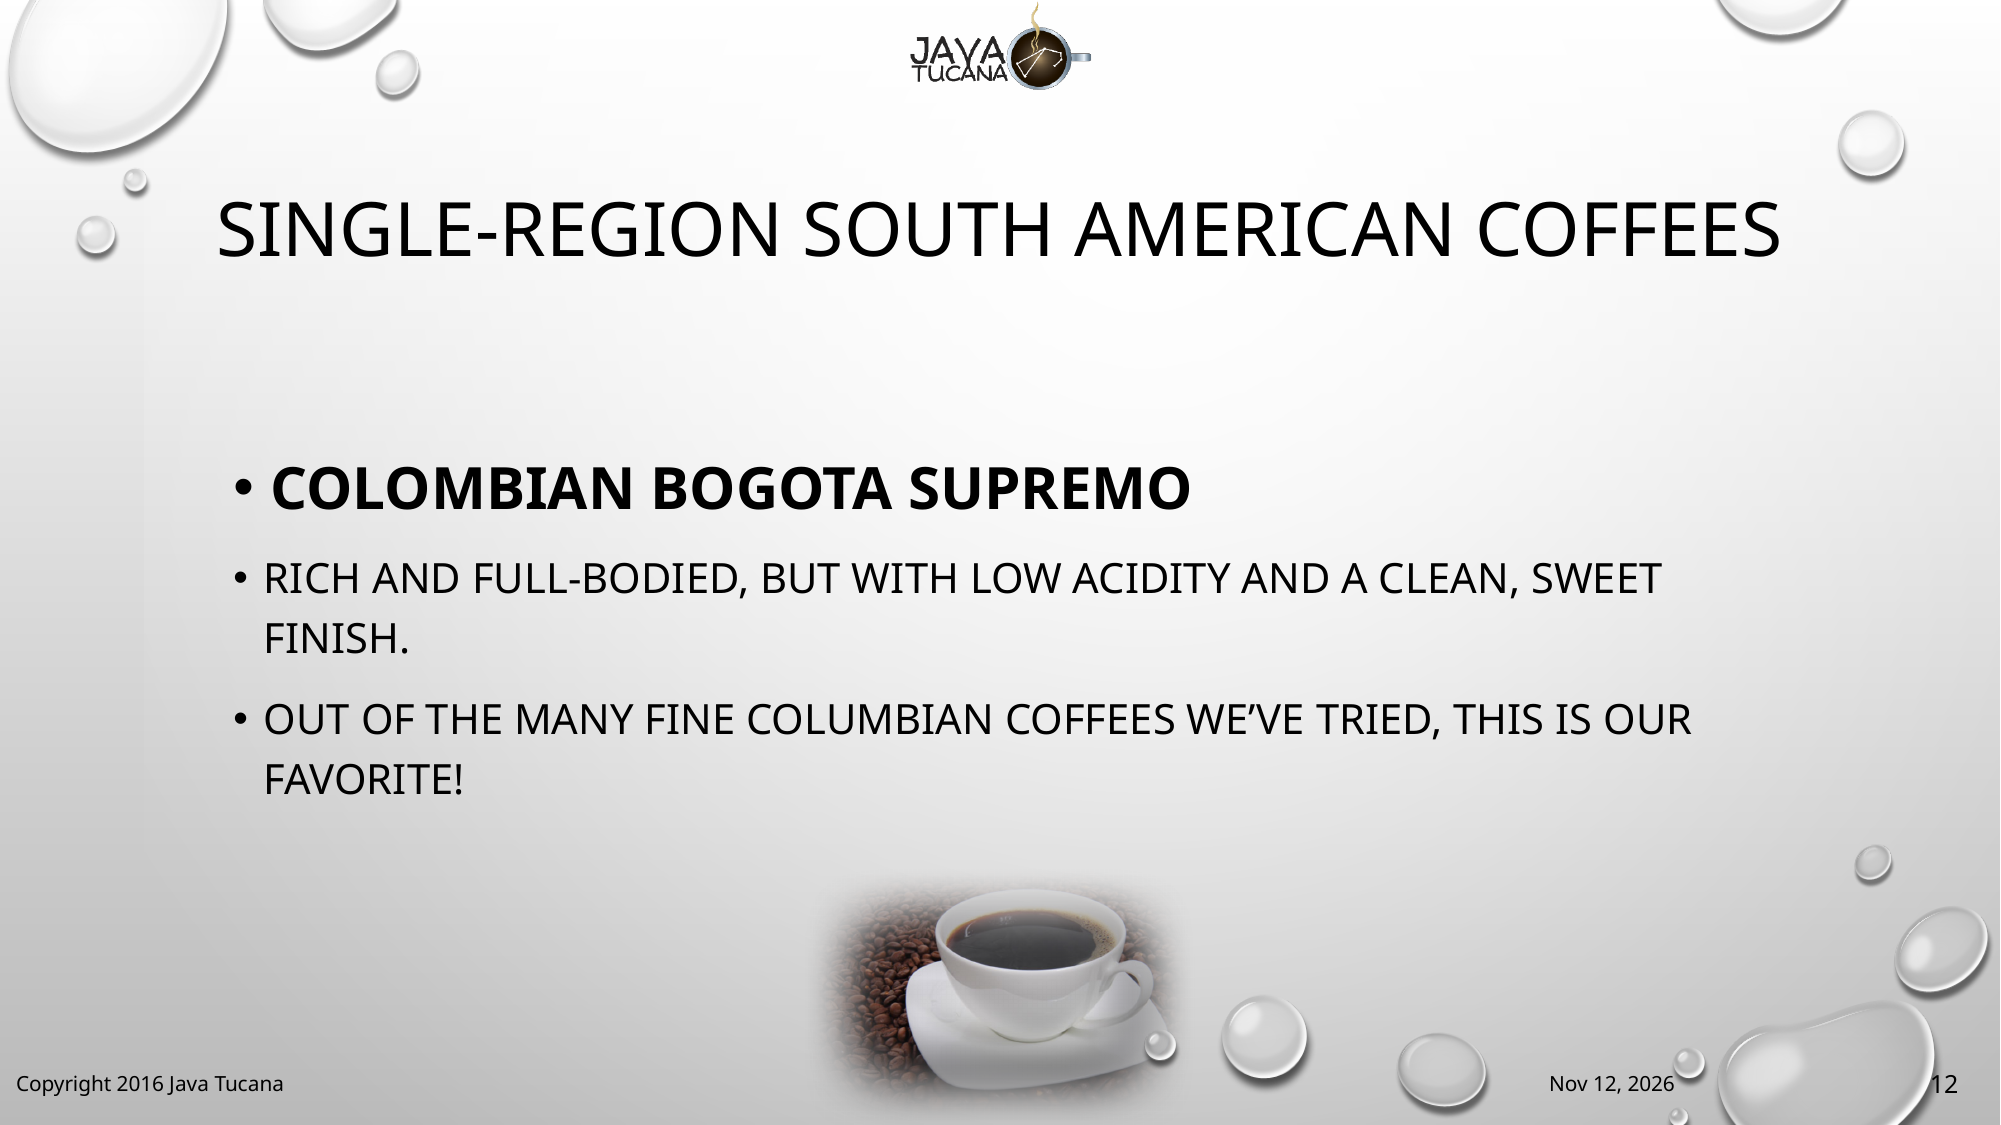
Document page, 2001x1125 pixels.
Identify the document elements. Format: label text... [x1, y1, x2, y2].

list Colombian Bogota Supremo Rich and full-bodied, but with low acidity and a clean, sweet finish. Out of the many fine Columbian coffees we’ve tried, this is our favorite! [218, 429, 1782, 822]
slide_number 25-May-16 [1239, 1055, 1690, 1116]
footer Copyright 2016 Java Tucana [1, 1055, 1096, 1116]
title Single-region South American coffees [149, 101, 1851, 364]
picture [0, 0, 2001, 1125]
slide_number 12 [1848, 1055, 1974, 1116]
